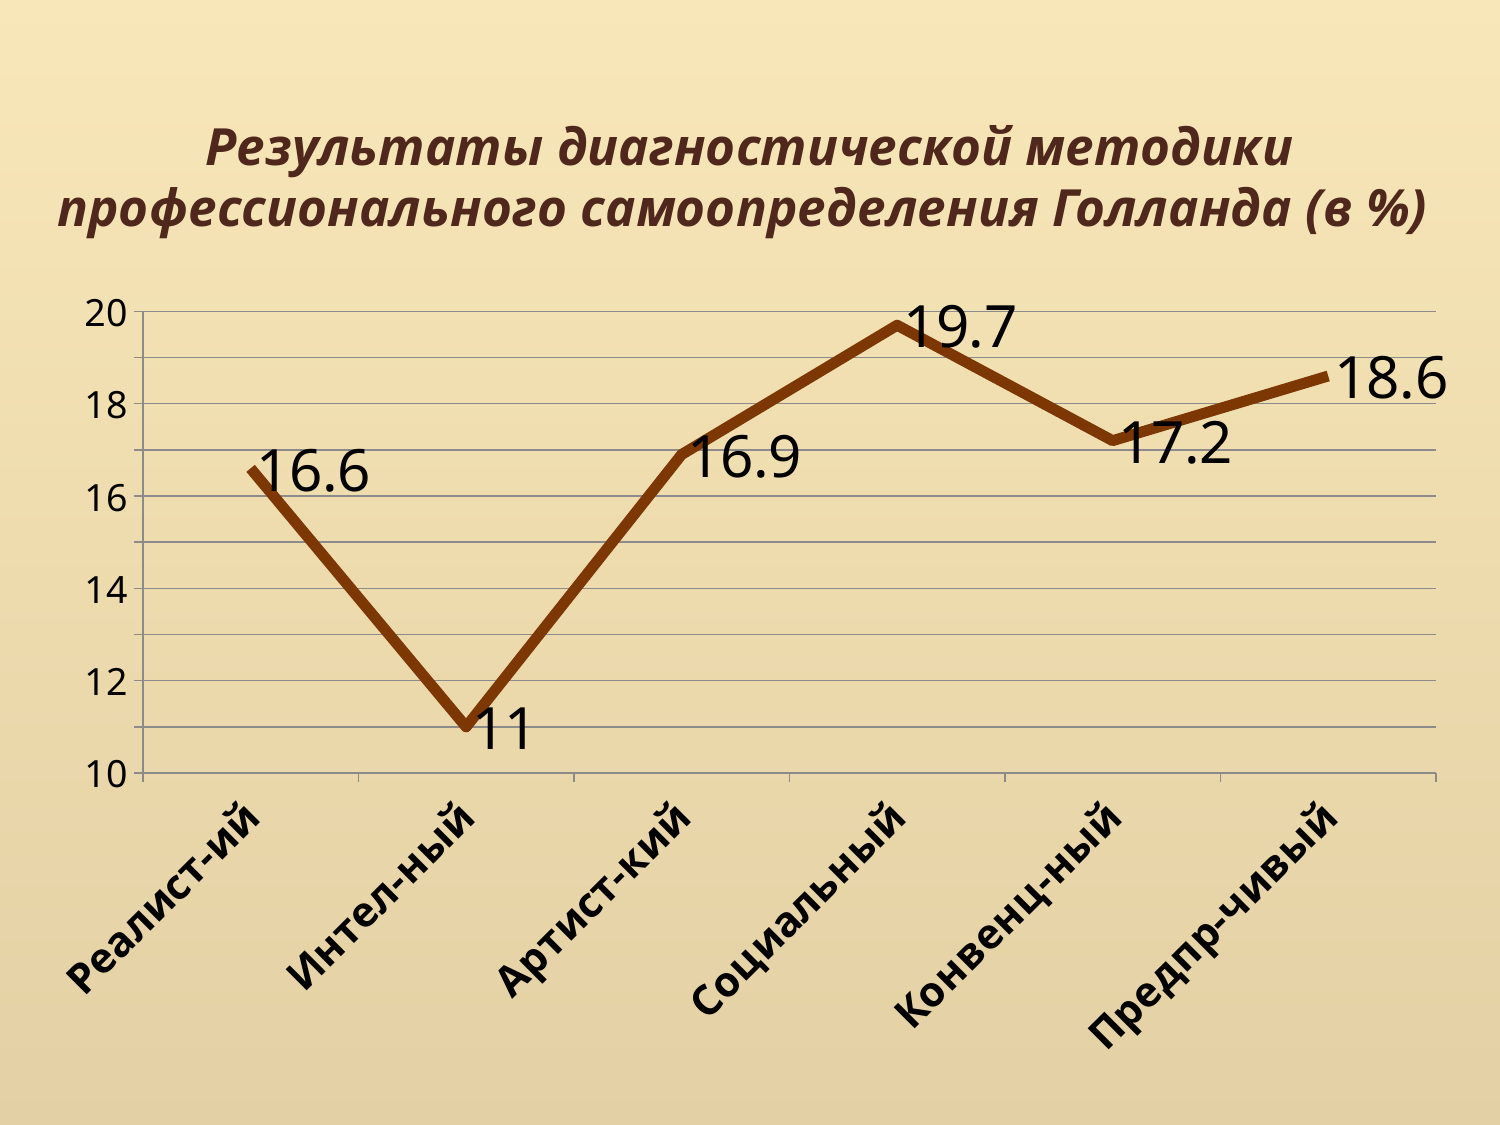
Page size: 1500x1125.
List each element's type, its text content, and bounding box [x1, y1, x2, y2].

title Результаты диагностической методики профессионального самоопределения Голланда (в %) [35, 58, 1465, 245]
chart [23, 269, 1466, 1079]
